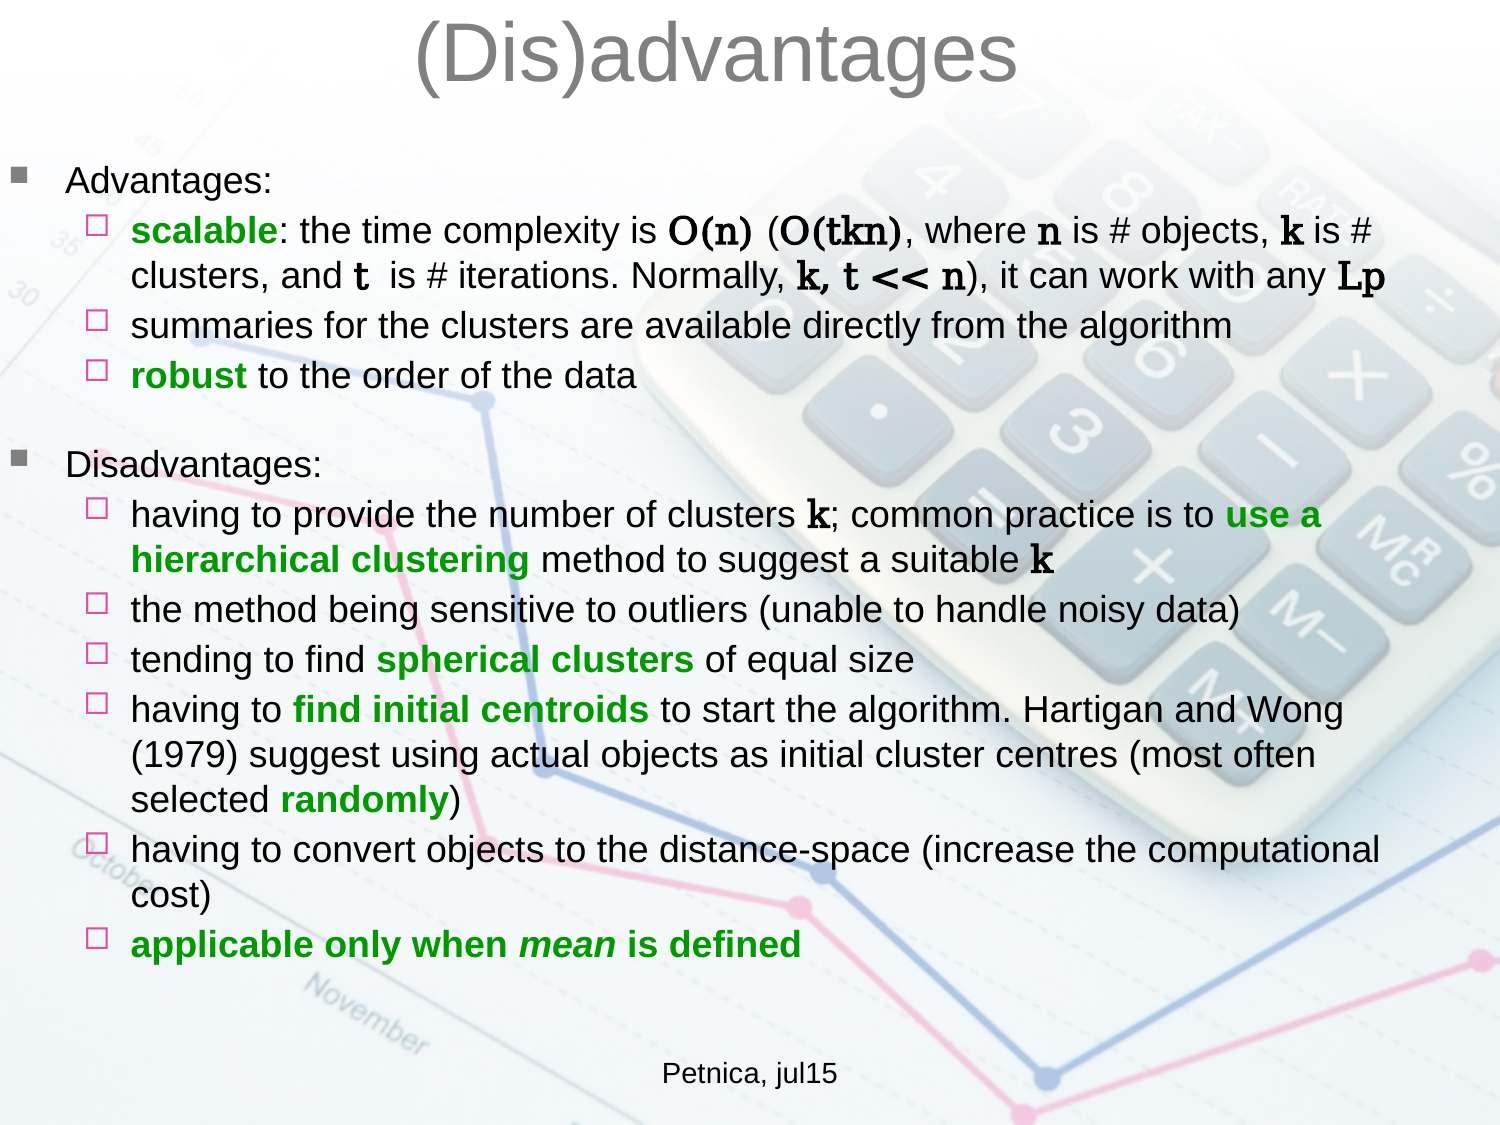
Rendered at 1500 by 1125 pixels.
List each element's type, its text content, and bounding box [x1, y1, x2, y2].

picture [0, 0, 1500, 1125]
text_box (Dis)advantages [41, 7, 1392, 90]
text_box Disadvantages: having to provide the number of clusters k; common practice is to use a hierarchical clustering method to suggest a suitable k the method being sensitive to outliers (unable to handle noisy data) tending to find spherical clusters of equal size having to find initial centroids to start the algorithm. Hartigan and Wong (1979) suggest using actual objects as initial cluster centres (most often selected randomly) having to convert objects to the distance-space (increase the computational cost) applicable only when mean is defined [0, 432, 1441, 563]
text_box Advantages: scalable: the time complexity is O(n) (O(tkn), where n is # objects, k is # clusters, and t is # iterations. Normally, k, t << n), it can work with any Lp summaries for the clusters are available directly from the algorithm robust to the order of the data [0, 148, 1441, 279]
footer Petnica, jul15 [454, 1046, 1046, 1099]
